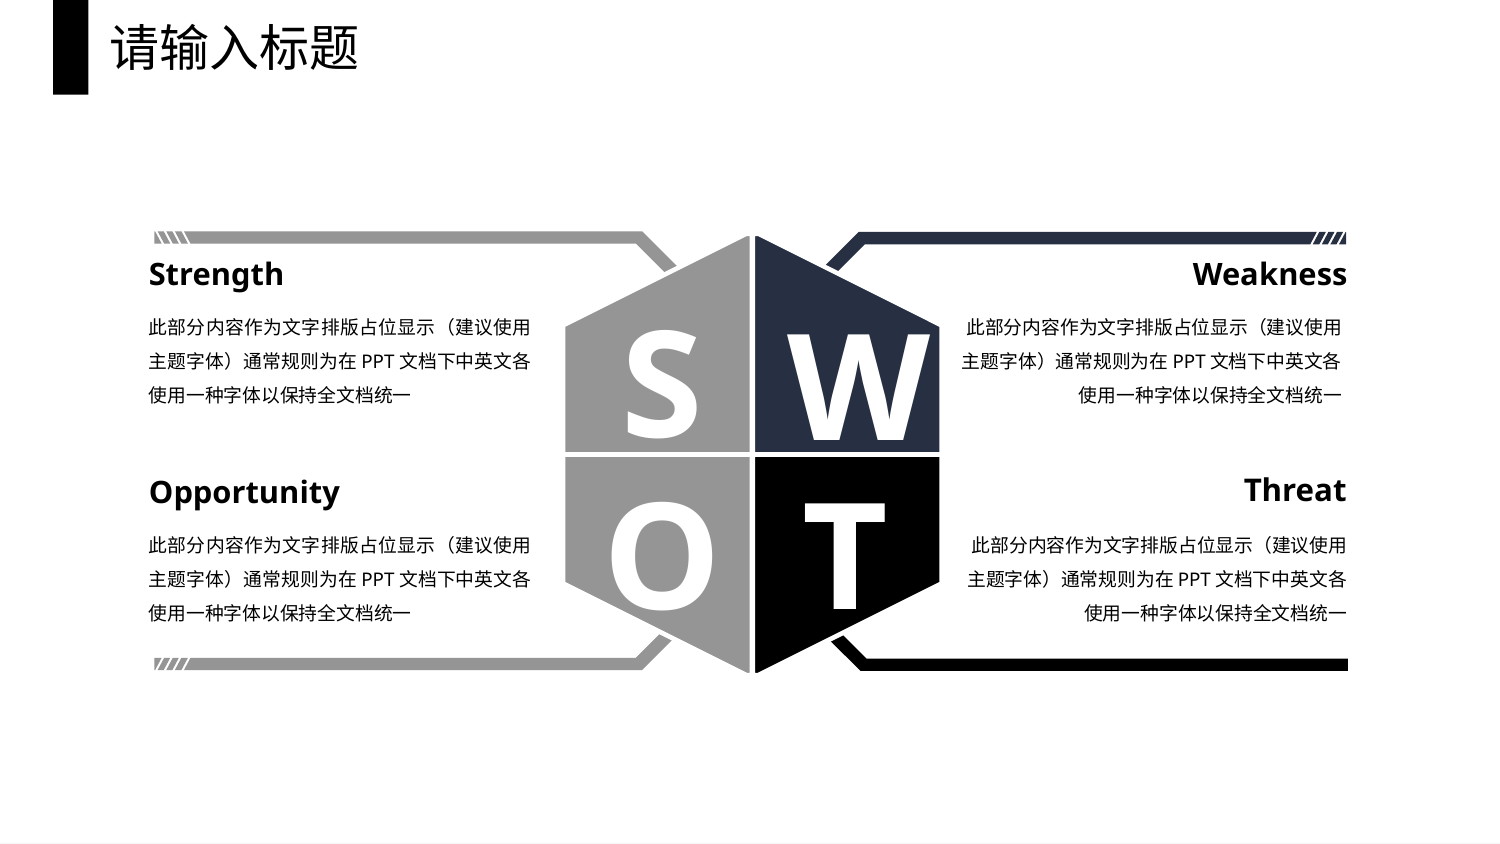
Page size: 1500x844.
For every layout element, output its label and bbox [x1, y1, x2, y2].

text_box [748, 231, 1349, 449]
text_box [947, 449, 1349, 672]
text_box [52, 0, 396, 95]
text_box [148, 230, 748, 511]
text_box [148, 518, 557, 671]
text_box [562, 233, 942, 676]
